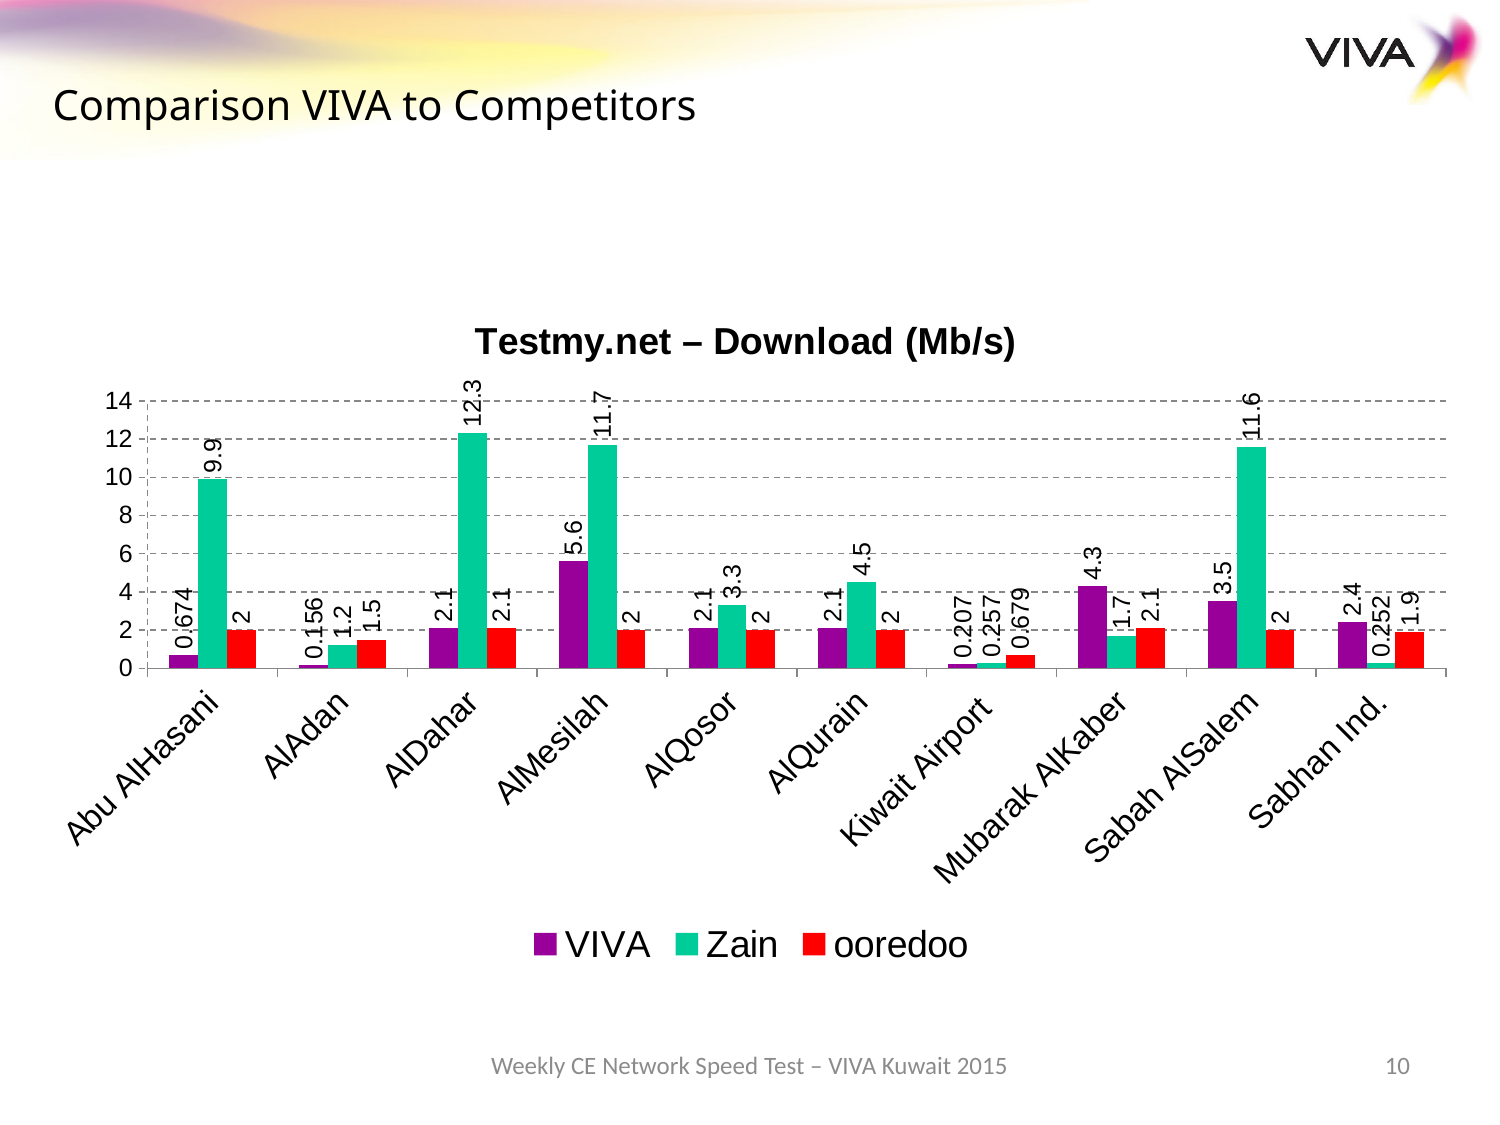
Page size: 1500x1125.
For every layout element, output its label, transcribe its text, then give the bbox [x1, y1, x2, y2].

chart [27, 287, 1476, 974]
picture [0, 0, 1089, 160]
text_box 10 [1074, 1042, 1425, 1103]
text_box Comparison VIVA to Competitors [37, 24, 1278, 184]
text_box Weekly CE Network Speed Test – VIVA Kuwait 2015 [205, 1042, 1074, 1103]
picture [1300, 12, 1485, 105]
